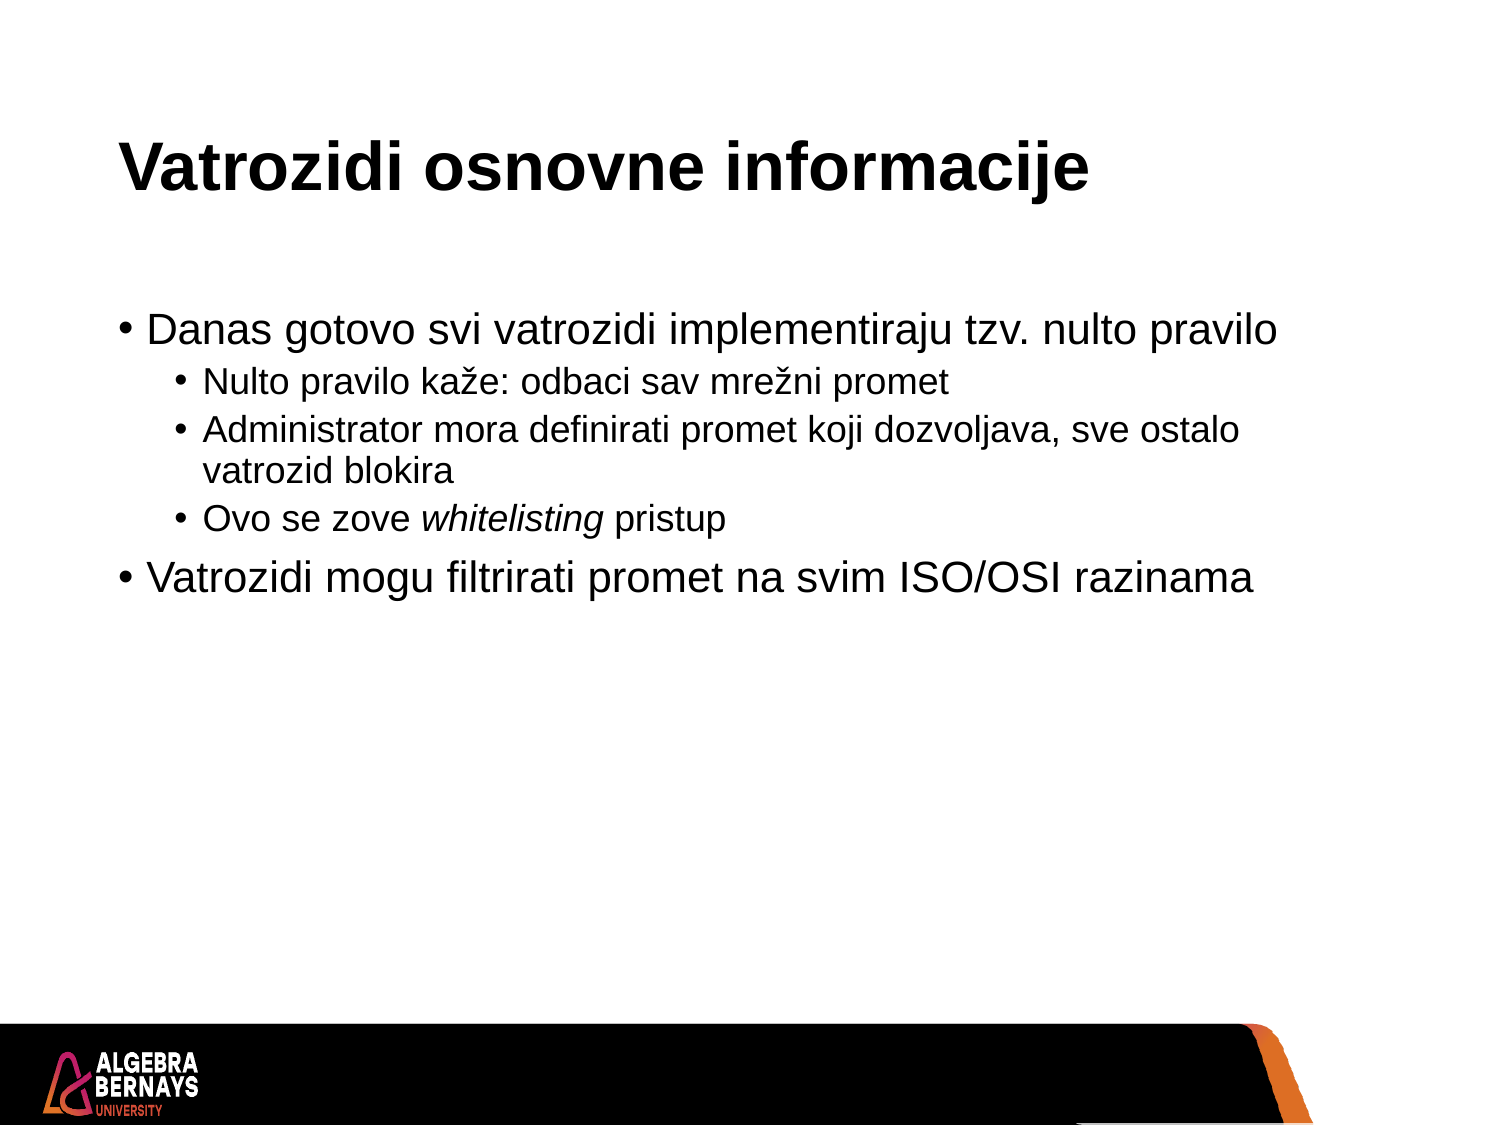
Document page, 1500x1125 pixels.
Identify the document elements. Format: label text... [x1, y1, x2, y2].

list Danas gotovo svi vatrozidi implementiraju tzv. nulto pravilo Nulto pravilo kaže: odbaci sav mrežni promet Administrator mora definirati promet koji dozvoljava, sve ostalo vatrozid blokira Ovo se zove whitelisting pristup Vatrozidi mogu filtrirati promet na svim ISO/OSI razinama [103, 299, 1397, 1014]
title Vatrozidi osnovne informacije [103, 59, 1397, 278]
picture [0, 1023, 1468, 1125]
